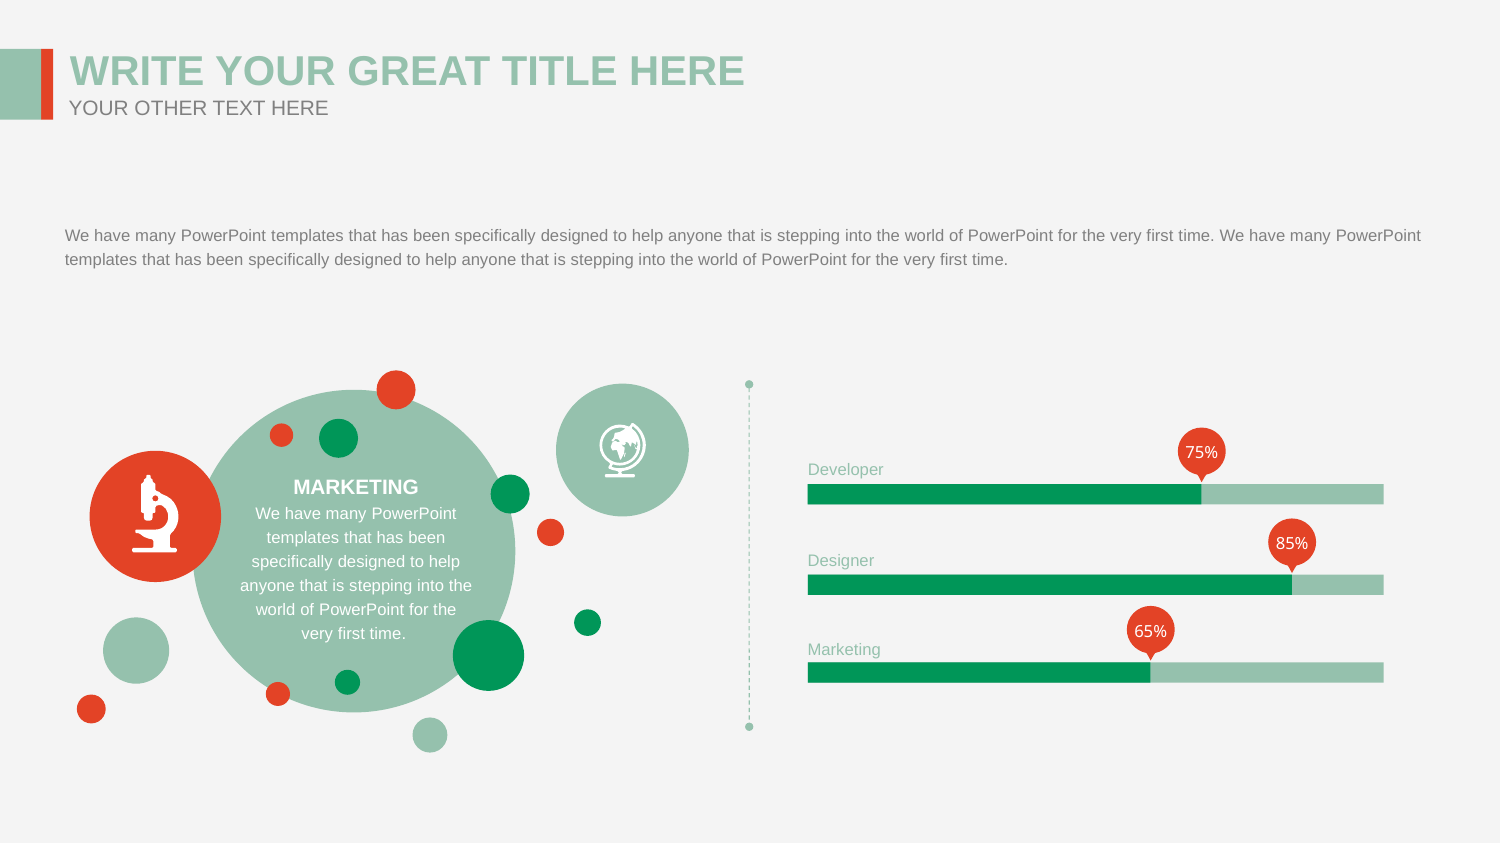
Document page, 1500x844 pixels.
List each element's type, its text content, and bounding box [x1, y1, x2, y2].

text_box We have many PowerPoint templates that has been specifically designed to help anyone that is stepping into the world of PowerPoint for the very first time. We have many PowerPoint templates that has been specifically designed to help anyone that is stepping into the world of PowerPoint for the very first time. [64, 220, 1435, 269]
text_box YOUR OTHER TEXT HERE [54, 86, 344, 127]
text_box [319, 418, 359, 458]
text_box [745, 722, 754, 731]
text_box [193, 389, 516, 713]
text_box [334, 669, 361, 695]
text_box [376, 370, 416, 410]
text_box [0, 48, 54, 120]
text_box MARKETING We have many PowerPoint templates that has been specifically designed to help anyone that is stepping into the world of PowerPoint for the very first time. [238, 469, 475, 643]
text_box [1151, 662, 1384, 683]
text_box 75% [1185, 442, 1219, 463]
text_box [1202, 484, 1384, 505]
text_box [103, 617, 170, 684]
text_box [490, 474, 530, 514]
text_box [574, 609, 601, 636]
text_box [452, 620, 525, 691]
text_box [412, 717, 448, 753]
text_box Marketing [792, 631, 901, 667]
text_box [745, 380, 754, 394]
text_box 85% [1275, 533, 1309, 554]
text_box [269, 423, 294, 447]
text_box Designer [792, 542, 895, 578]
text_box WRITE YOUR GREAT TITLE HERE [55, 36, 761, 102]
text_box [807, 662, 1151, 683]
text_box Developer [793, 451, 904, 487]
text_box [1268, 518, 1317, 574]
text_box [599, 422, 646, 478]
text_box [536, 518, 565, 547]
text_box [1126, 605, 1175, 661]
text_box [556, 383, 689, 517]
text_box [265, 681, 291, 706]
text_box [132, 474, 179, 553]
text_box [807, 574, 1292, 595]
text_box [1177, 427, 1226, 483]
text_box [89, 450, 222, 583]
text_box [807, 484, 1202, 505]
text_box [76, 694, 106, 724]
text_box [1292, 574, 1384, 595]
text_box 65% [1134, 620, 1168, 641]
